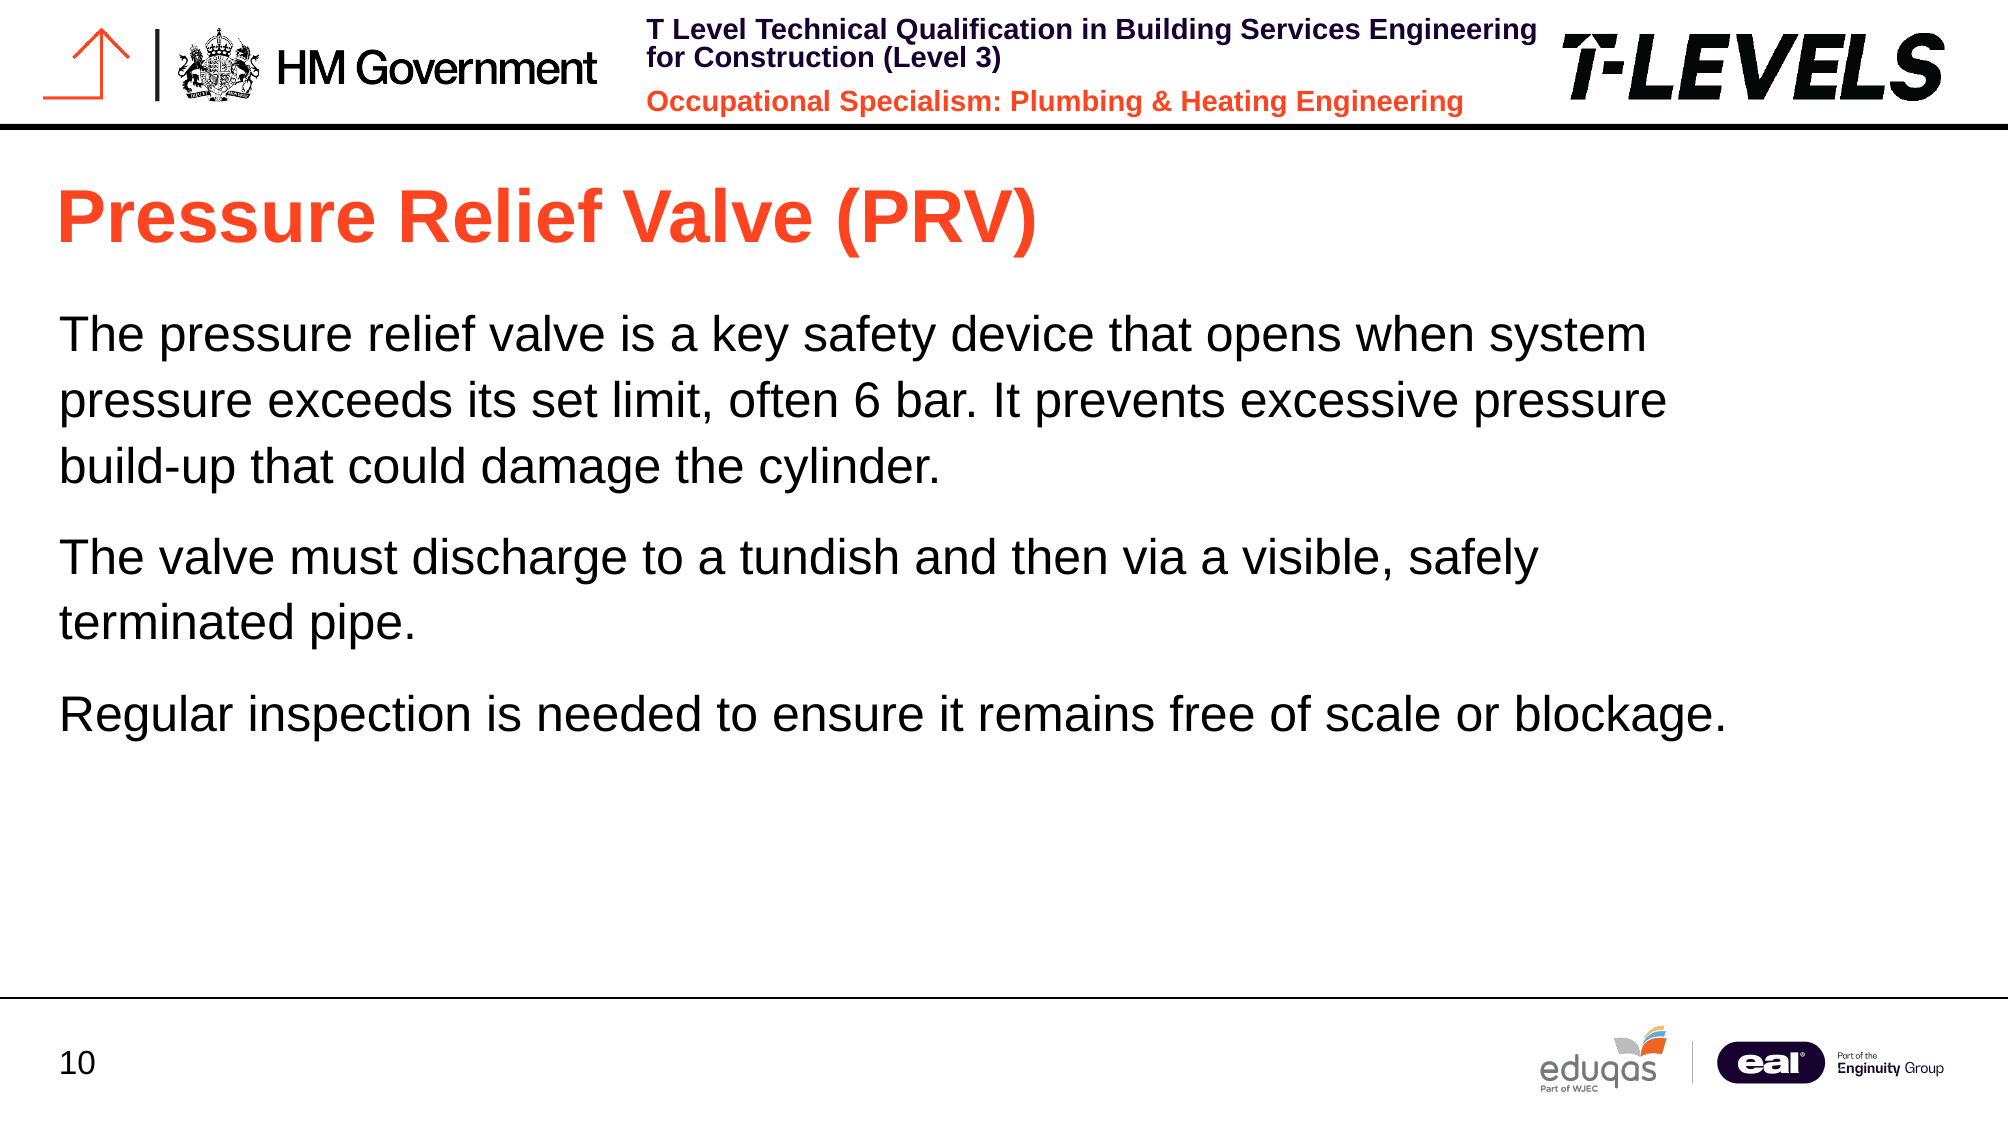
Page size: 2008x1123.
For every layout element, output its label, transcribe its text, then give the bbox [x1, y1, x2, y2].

picture [1543, 25, 1964, 108]
list The pressure relief valve is a key safety device that opens when system pressure exceeds its set limit, often 6 bar. It prevents excessive pressure build-up that could damage the cylinder. The valve must discharge to a tundish and then via a visible, safely terminated pipe. Regular inspection is needed to ensure it remains free of scale or blockage. [59, 295, 1756, 975]
picture [38, 27, 136, 100]
picture [155, 28, 597, 102]
picture [1535, 1021, 1949, 1097]
title Pressure Relief Valve (PRV) [41, 111, 1949, 314]
